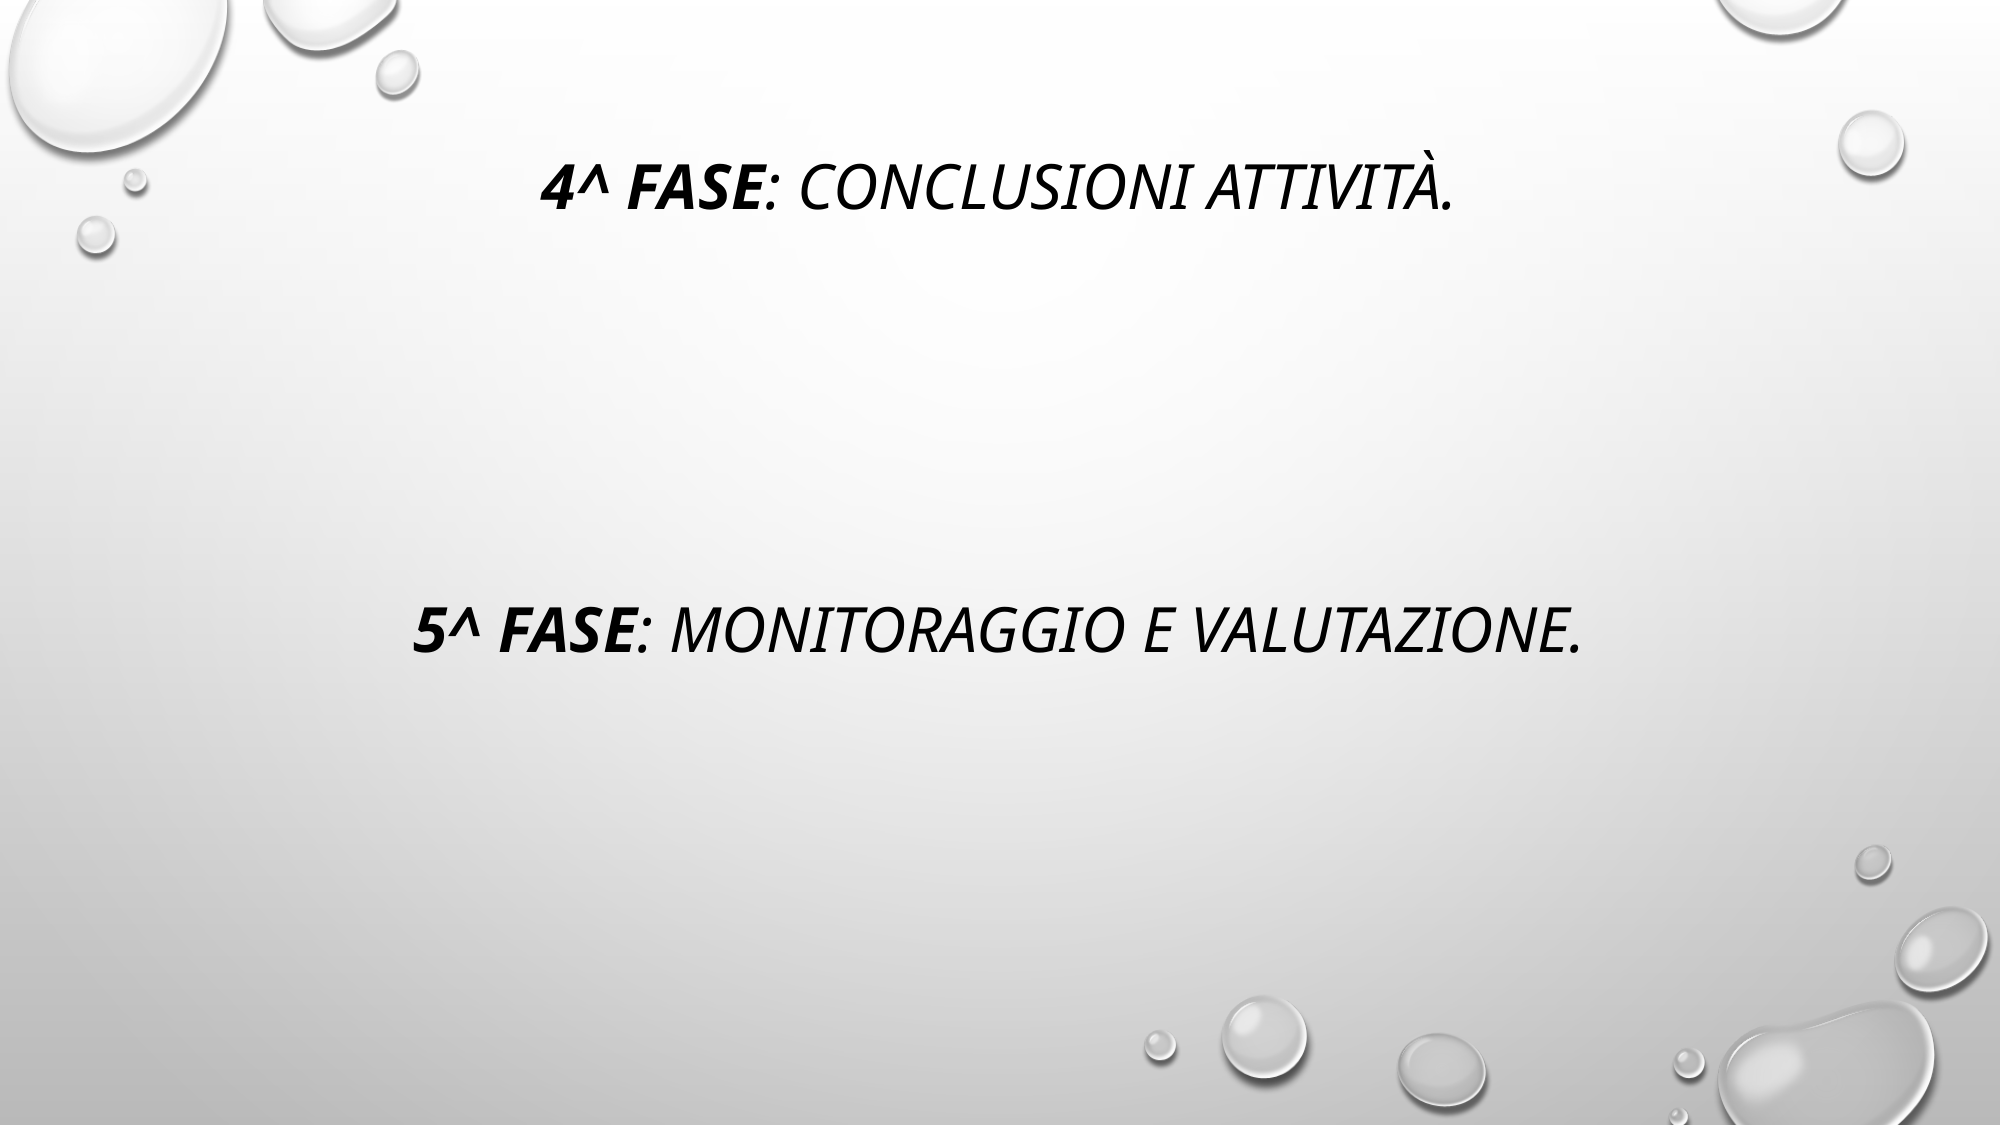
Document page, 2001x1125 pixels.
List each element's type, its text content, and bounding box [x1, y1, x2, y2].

picture [0, 0, 2000, 1125]
list 4^ fase: conclusioni attività. 5^ fase: monitoraggio e valutazione. [137, 124, 1863, 1014]
